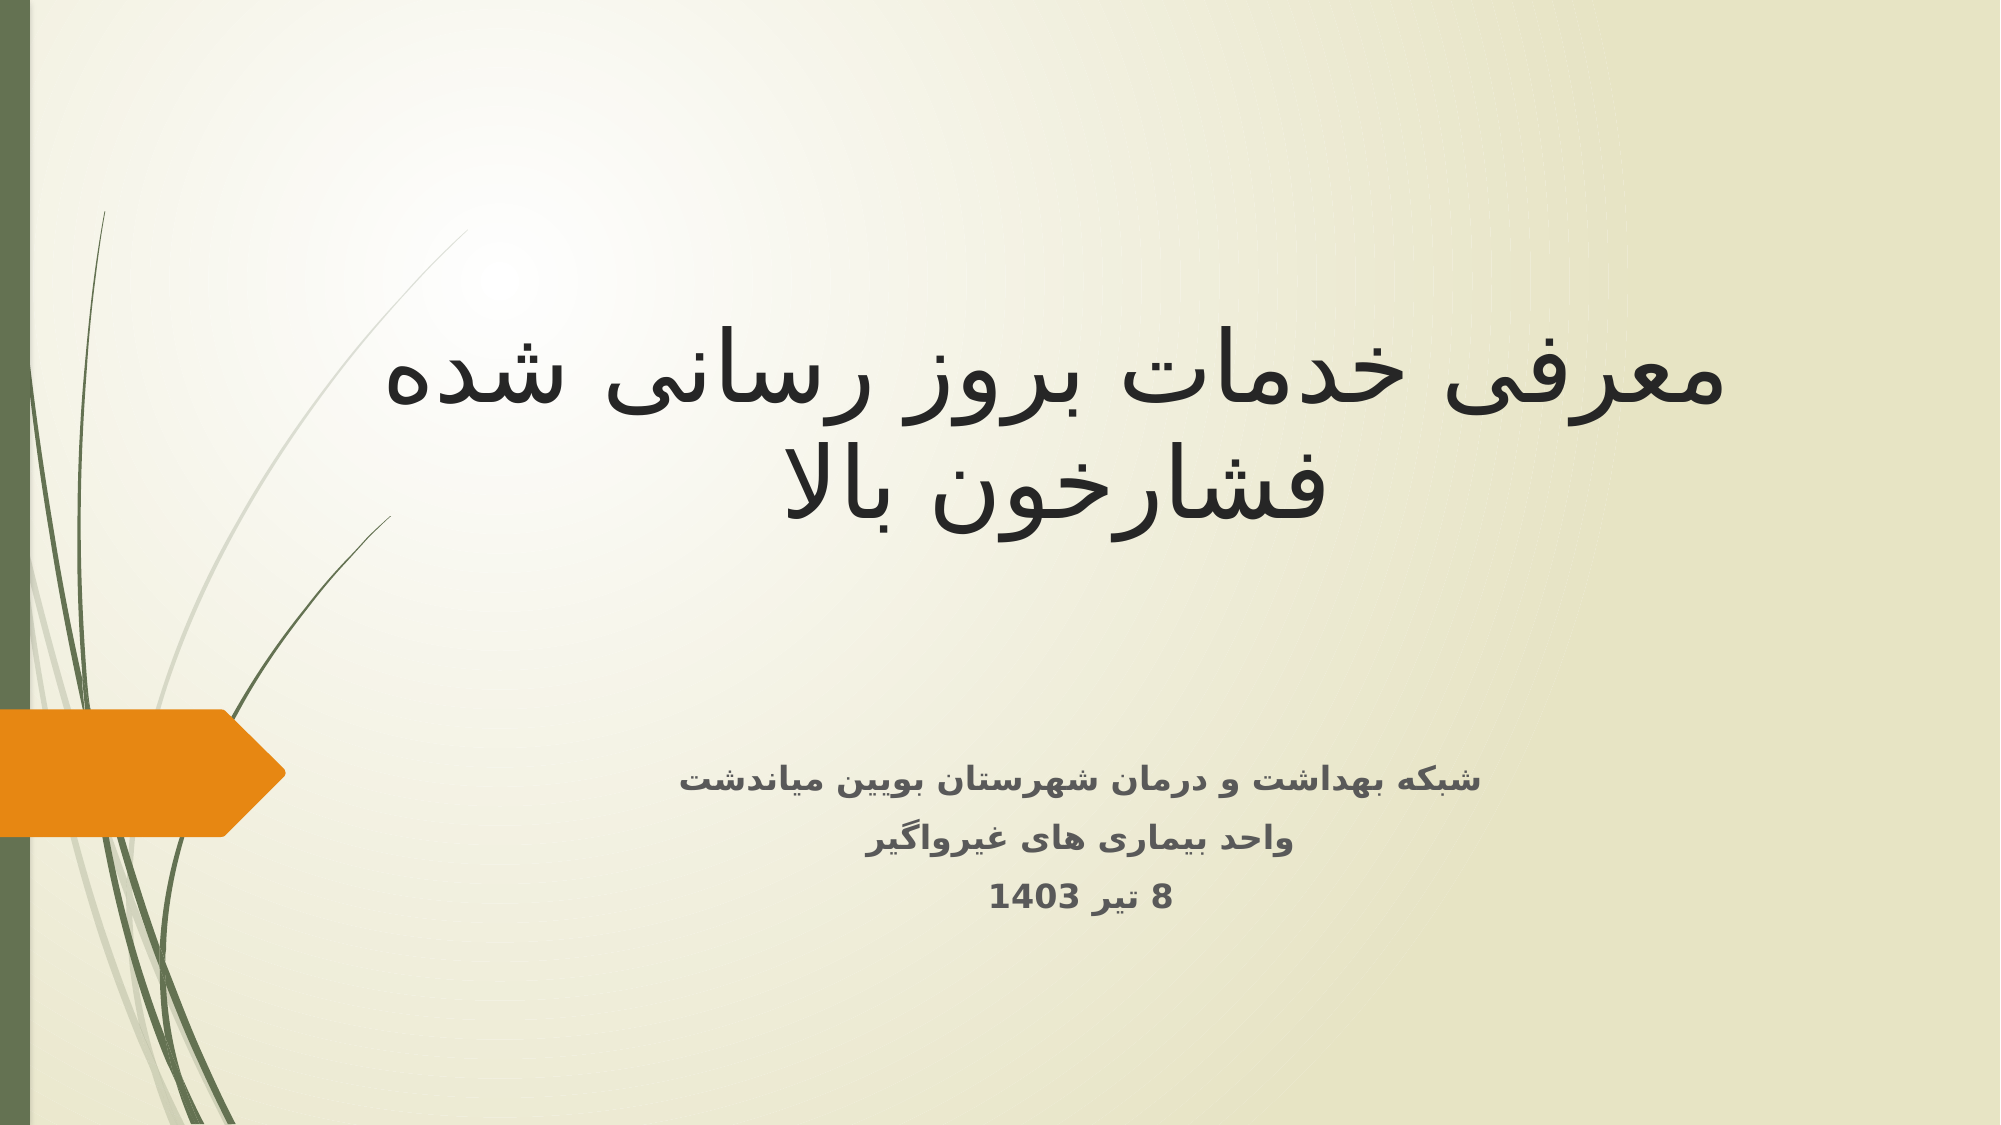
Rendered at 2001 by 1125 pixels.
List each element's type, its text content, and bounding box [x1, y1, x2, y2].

subtitle شبکه بهداشت و درمان شهرستان بویین میاندشت واحد بیماری های غیرواگیر 8 تیر 1403 [589, 752, 1573, 949]
title معرفی خدمات بروز رسانی شده فشارخون بالا [202, 142, 1911, 550]
